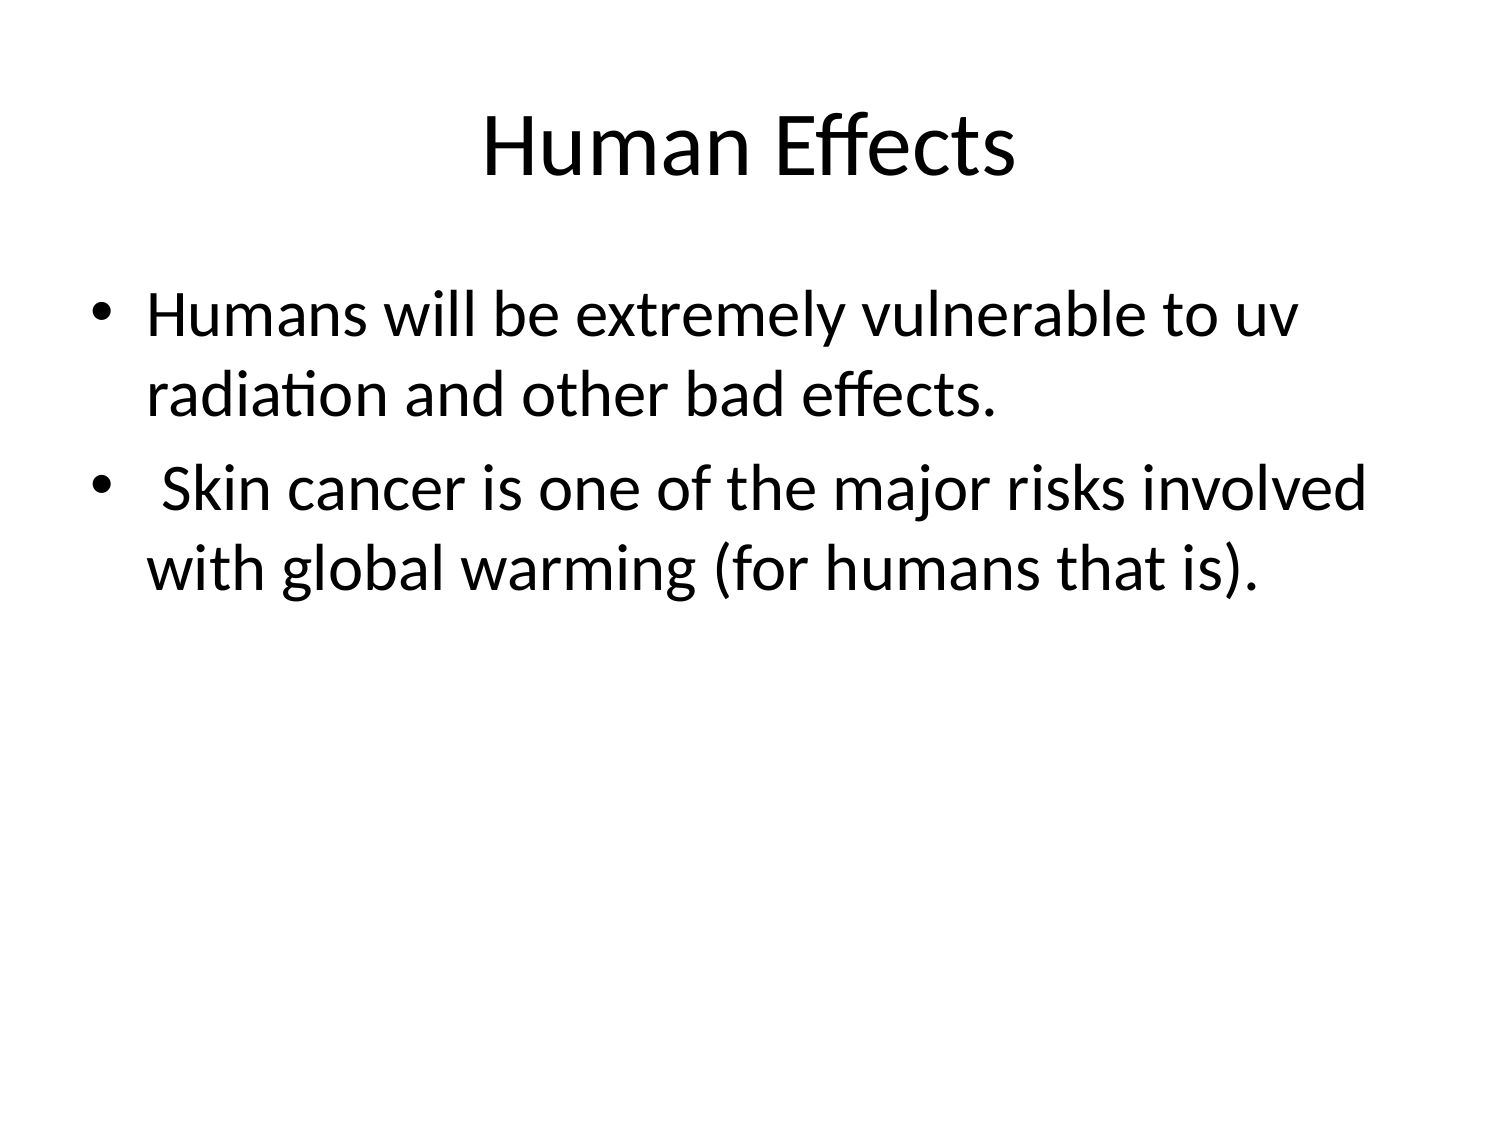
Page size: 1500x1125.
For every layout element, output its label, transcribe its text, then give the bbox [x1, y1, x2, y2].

list Humans will be extremely vulnerable to uv radiation and other bad effects. Skin cancer is one of the major risks involved with global warming (for humans that is). [75, 262, 1425, 1005]
title Human Effects [75, 45, 1425, 233]
